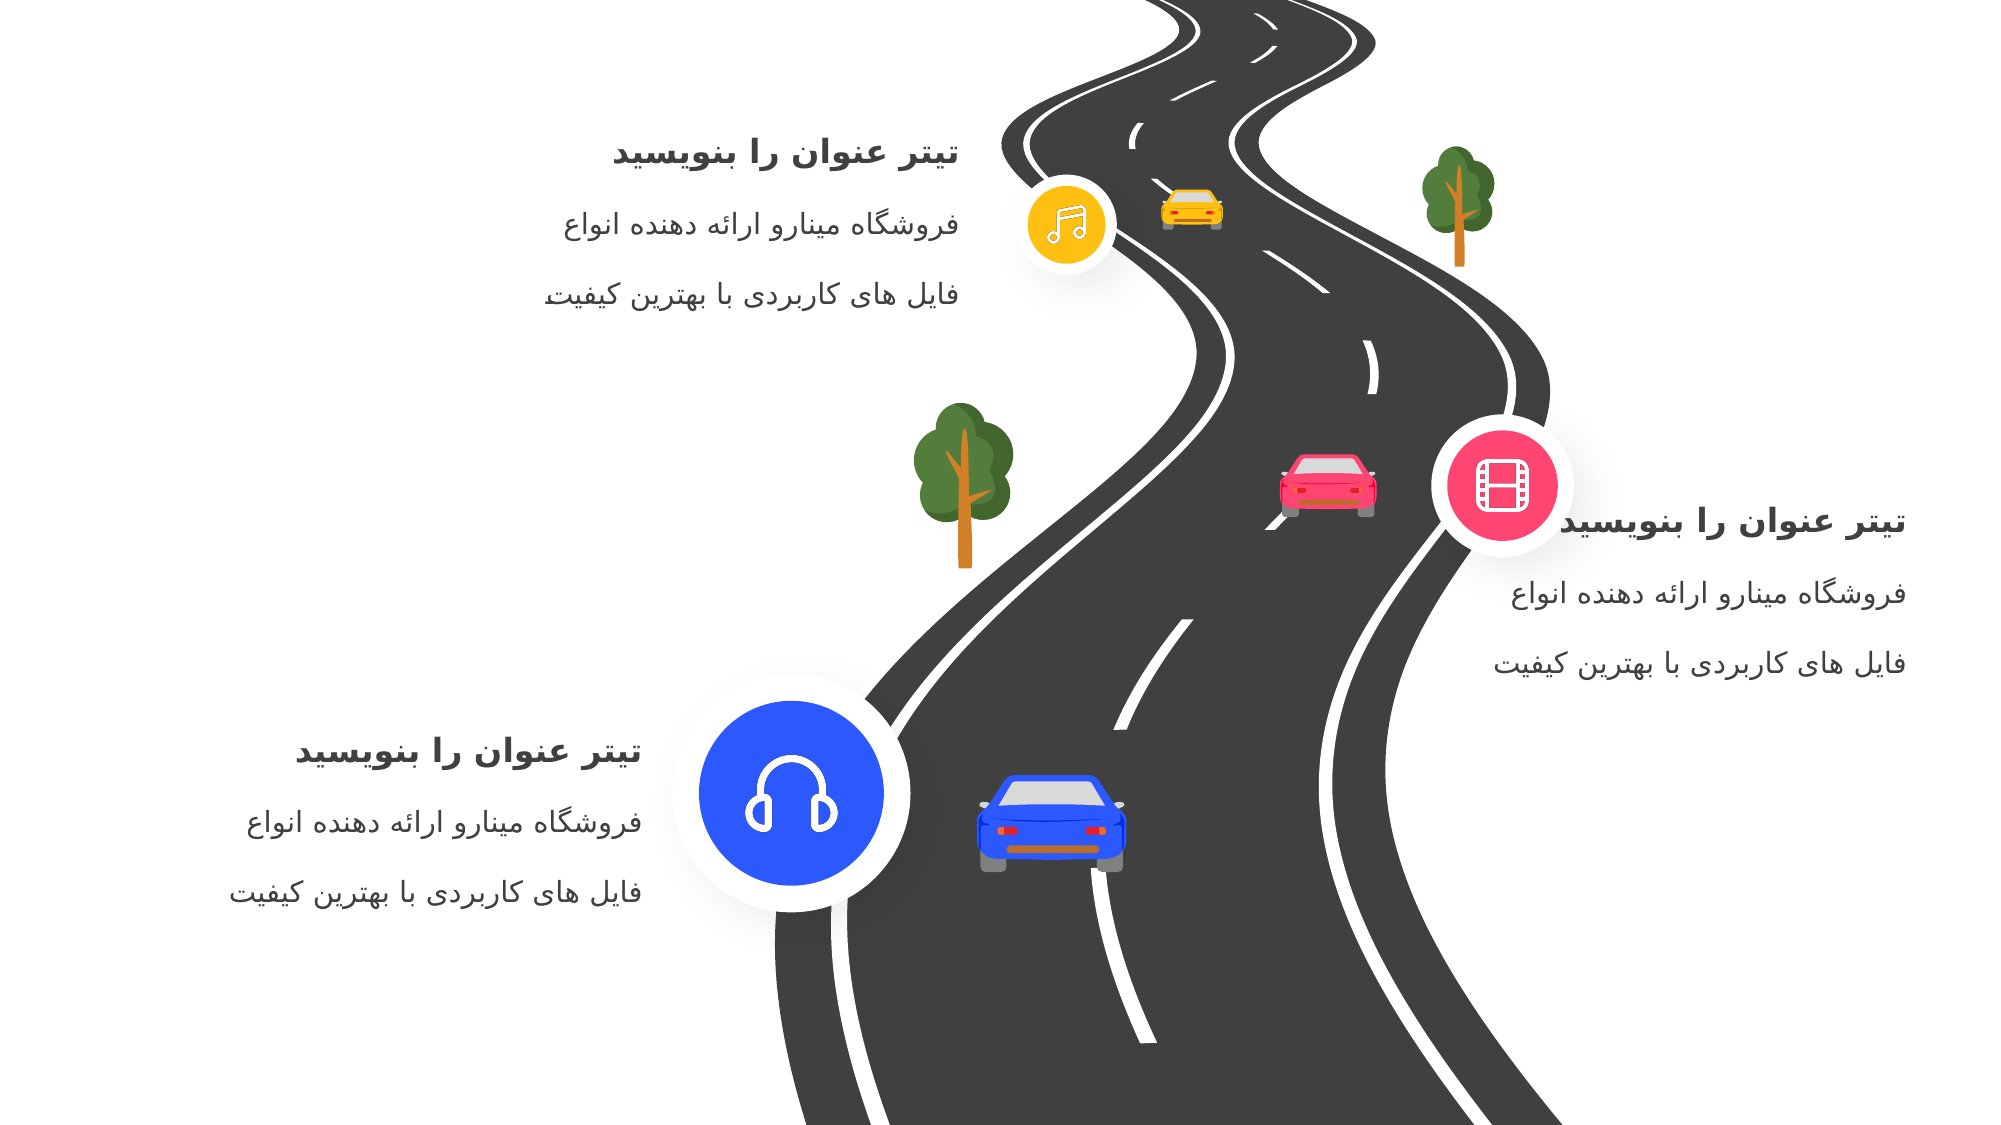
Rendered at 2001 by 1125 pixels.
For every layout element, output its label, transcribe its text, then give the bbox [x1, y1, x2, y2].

picture [1475, 458, 1529, 512]
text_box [1430, 413, 1575, 558]
picture [744, 746, 838, 840]
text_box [671, 673, 911, 913]
picture [1046, 204, 1087, 245]
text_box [976, 774, 1127, 873]
text_box تیتر عنوان را بنویسید فروشگاه مینارو ارائه دهنده انواع فایل های کاربردی با بهترین کیفیت [528, 82, 774, 318]
text_box تیتر عنوان را بنویسید فروشگاه مینارو ارائه دهنده انواع فایل های کاربردی با بهترین کیفیت [1563, 452, 1923, 687]
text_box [774, 0, 1563, 1125]
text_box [1421, 145, 1495, 267]
text_box تیتر عنوان را بنویسید فروشگاه مینارو ارائه دهنده انواع فایل های کاربردی با بهترین کیفیت [211, 681, 658, 916]
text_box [1015, 174, 1118, 276]
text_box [1279, 453, 1378, 518]
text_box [1160, 189, 1224, 231]
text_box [913, 402, 1014, 569]
